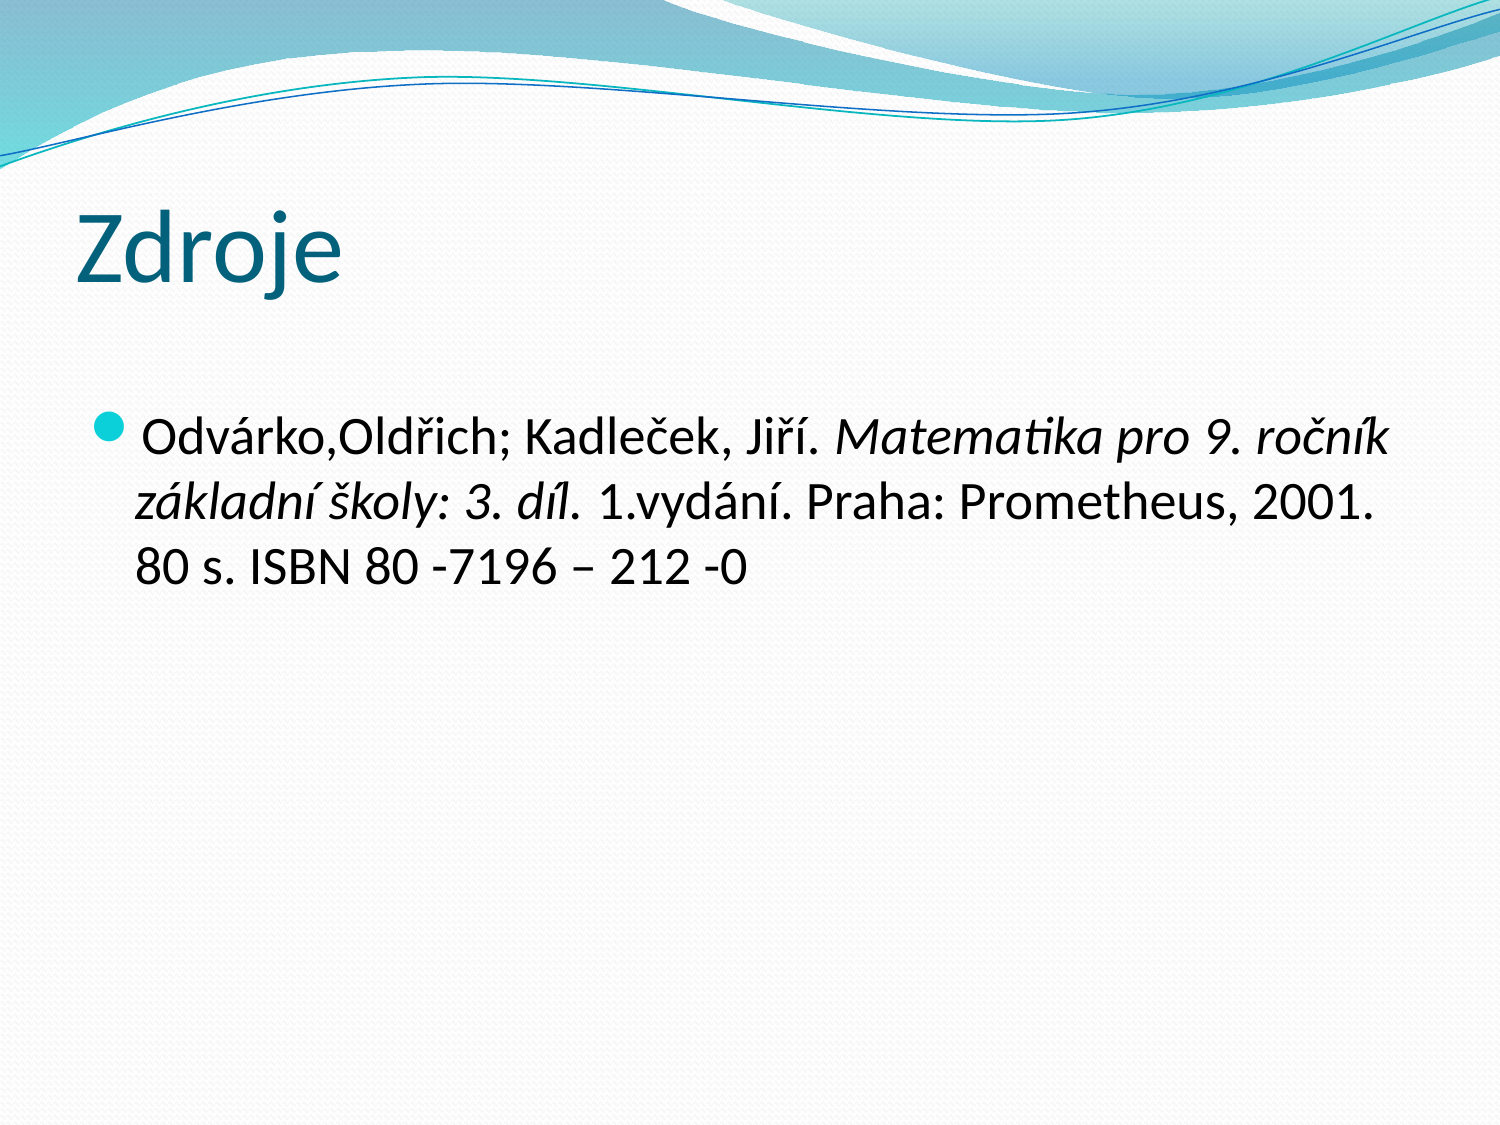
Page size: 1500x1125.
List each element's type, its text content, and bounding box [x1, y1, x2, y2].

title Zdroje [75, 115, 1425, 303]
list Odvárko,Oldřich; Kadleček, Jiří. Matematika pro 9. ročník základní školy: 3. díl. 1.vydání. Praha: Prometheus, 2001. 80 s. ISBN 80 -7196 – 212 -0 [75, 317, 1425, 1038]
